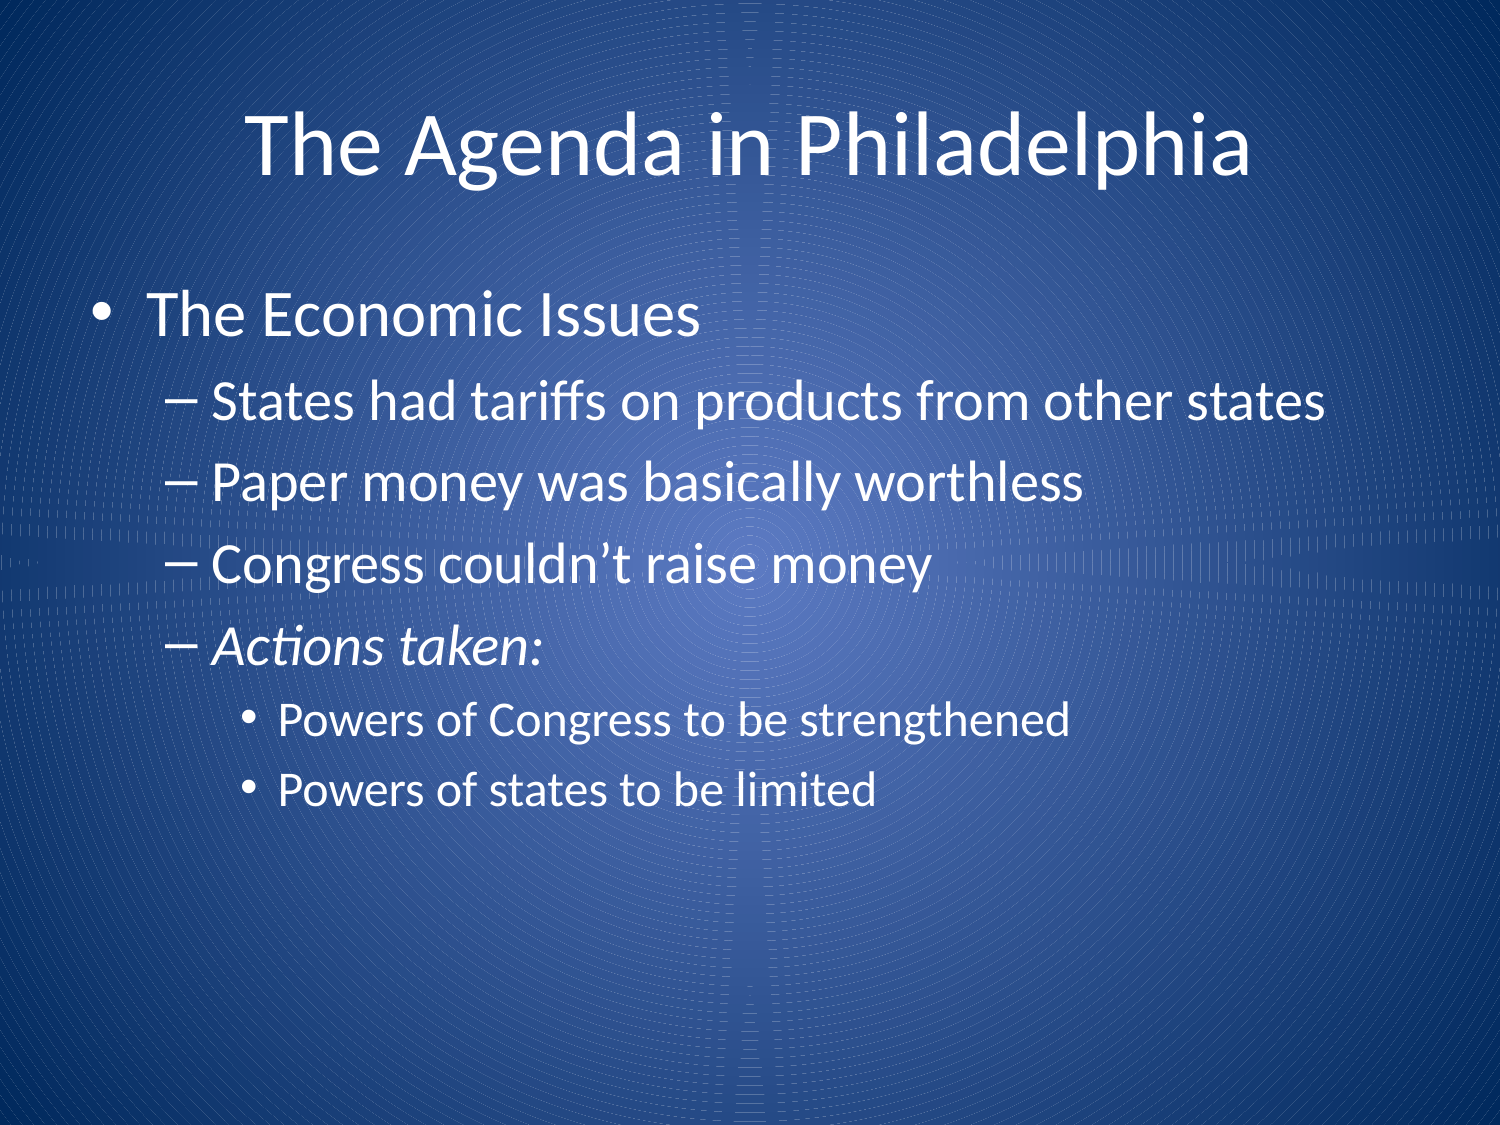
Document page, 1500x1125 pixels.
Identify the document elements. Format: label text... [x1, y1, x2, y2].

title The Agenda in Philadelphia [75, 45, 1425, 233]
list The Economic Issues States had tariffs on products from other states Paper money was basically worthless Congress couldn’t raise money Actions taken: Powers of Congress to be strengthened Powers of states to be limited [75, 262, 1425, 1005]
